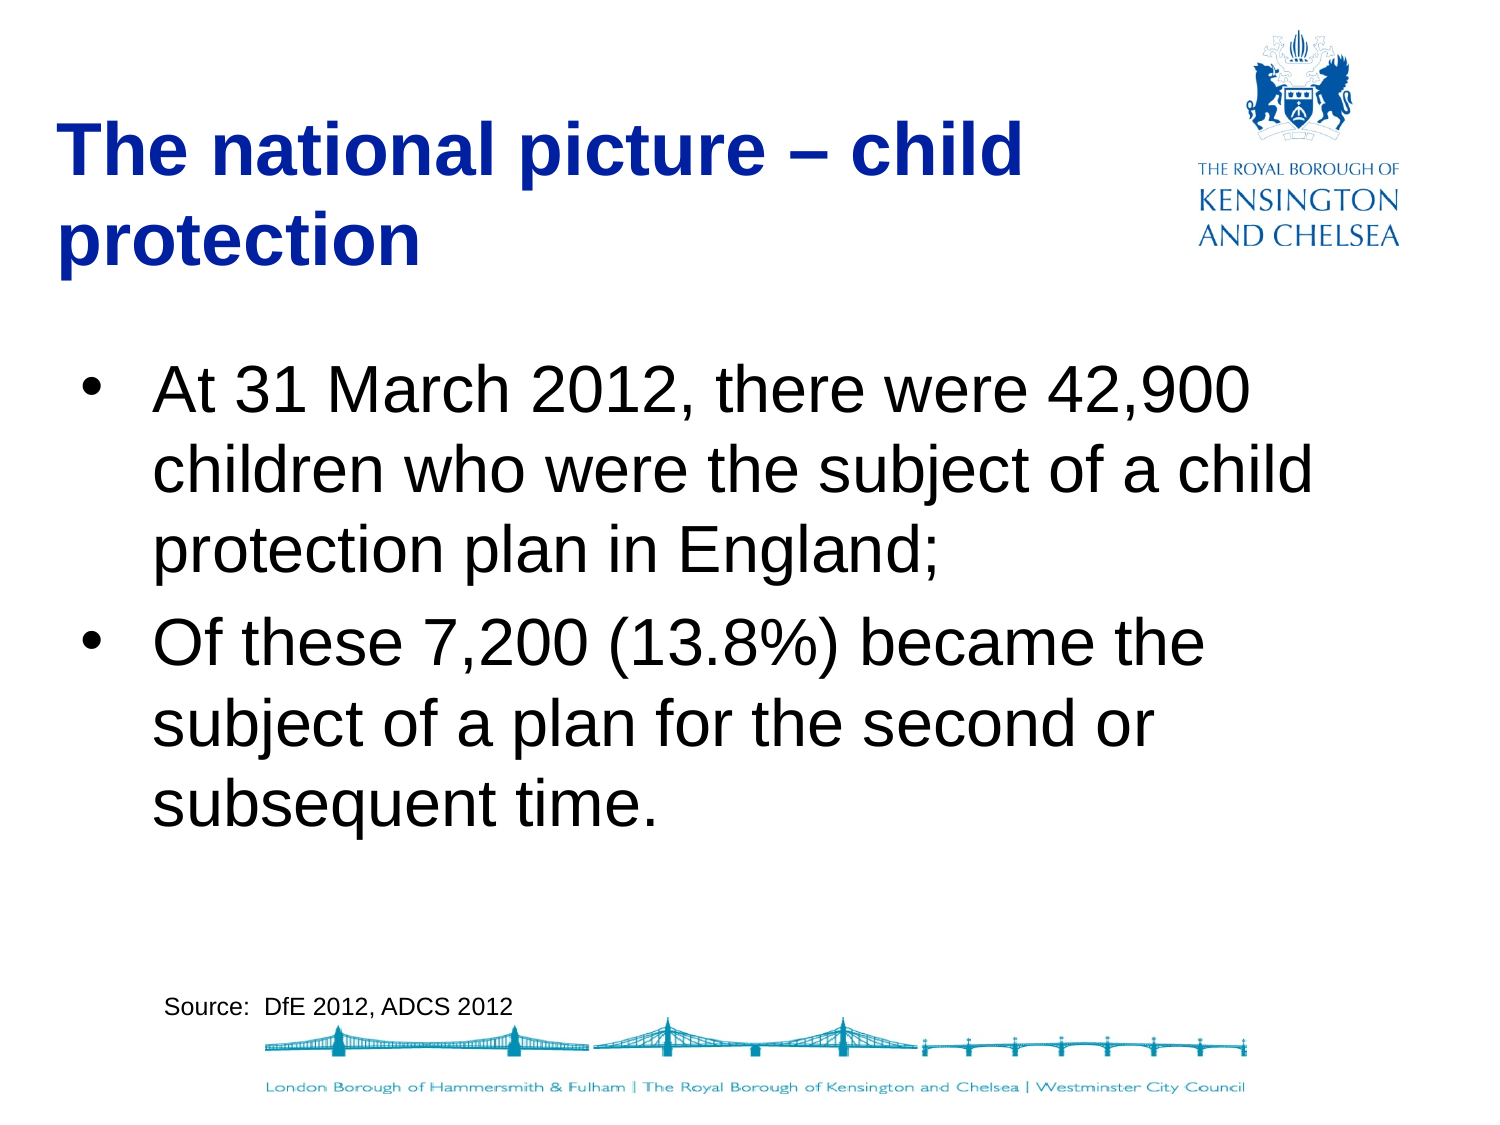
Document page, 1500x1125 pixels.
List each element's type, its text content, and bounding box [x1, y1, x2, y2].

picture [265, 1017, 1247, 1095]
title The national picture – child protection [41, 78, 1105, 303]
picture [1198, 30, 1399, 246]
subtitle At 31 March 2012, there were 42,900 children who were the subject of a child protection plan in England; Of these 7,200 (13.8%) became the subject of a plan for the second or subsequent time. [64, 338, 1376, 961]
text_box Source: DfE 2012, ADCS 2012 [134, 986, 551, 1025]
